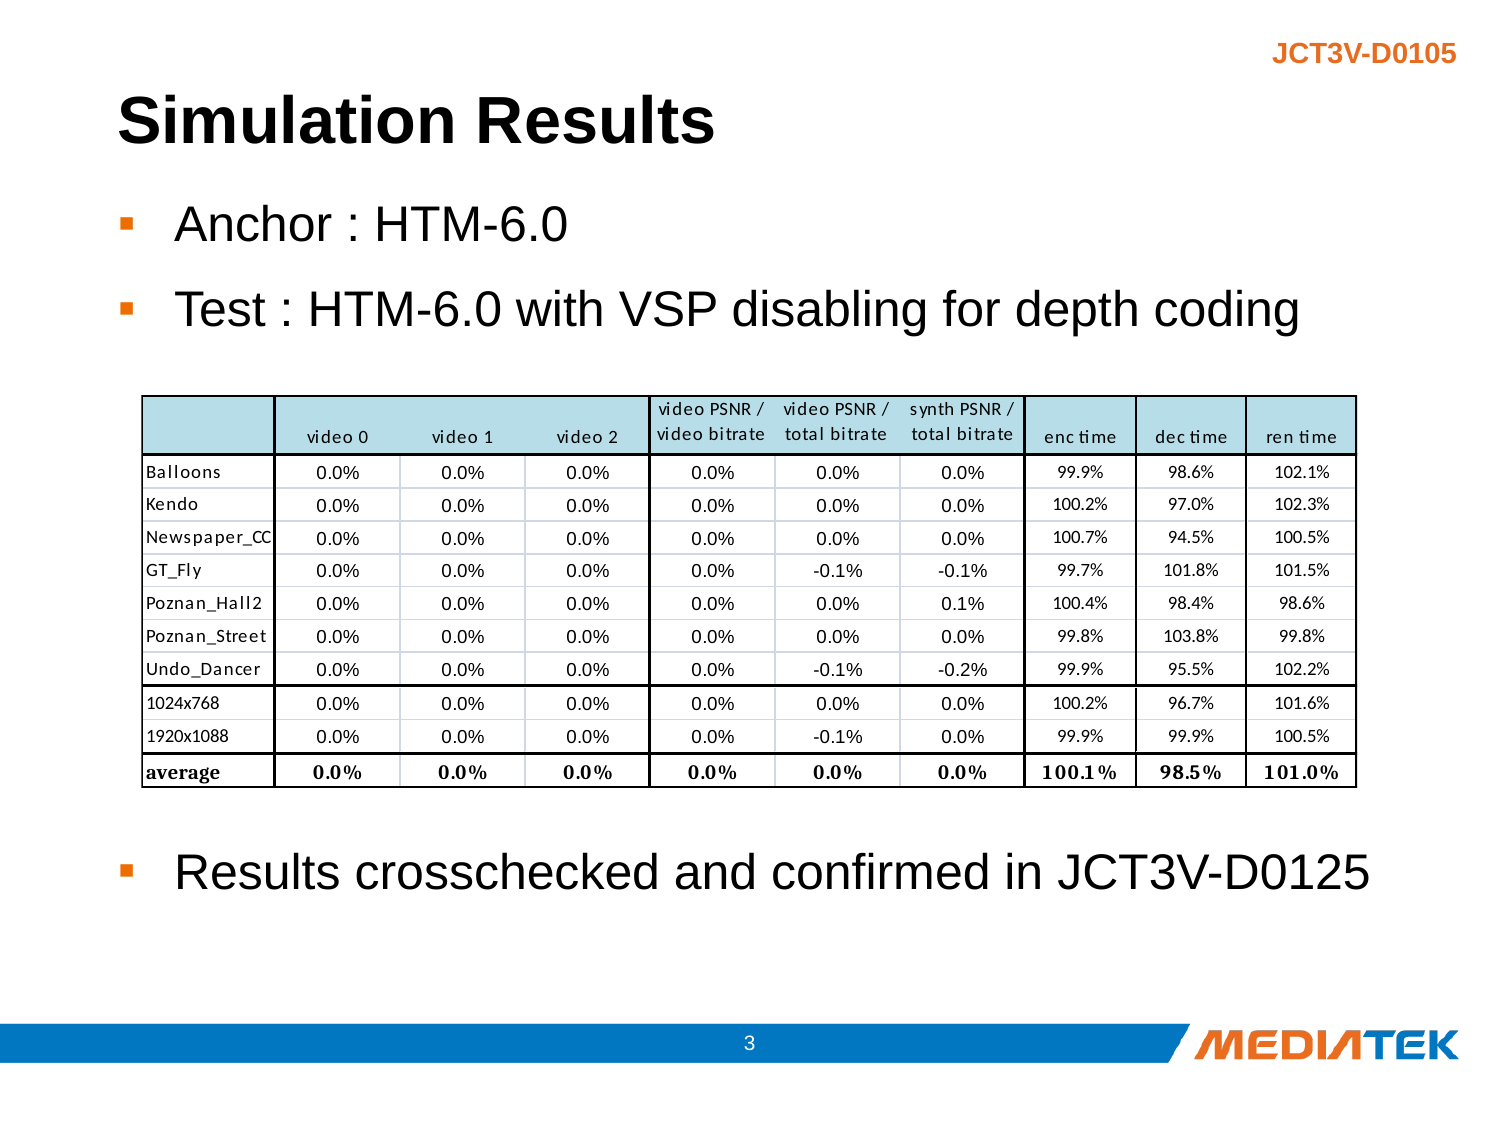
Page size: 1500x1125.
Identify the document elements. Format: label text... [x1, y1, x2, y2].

picture [789, 1023, 1459, 1063]
picture [141, 394, 1359, 790]
slide_number 2 [711, 1022, 789, 1090]
picture [0, 1023, 711, 1063]
list Anchor : HTM-6.0 Test : HTM-6.0 with VSP disabling for depth coding Results crosschecked and confirmed in JCT3V-D0125 [102, 184, 1425, 998]
title Simulation Results [101, 62, 1425, 172]
